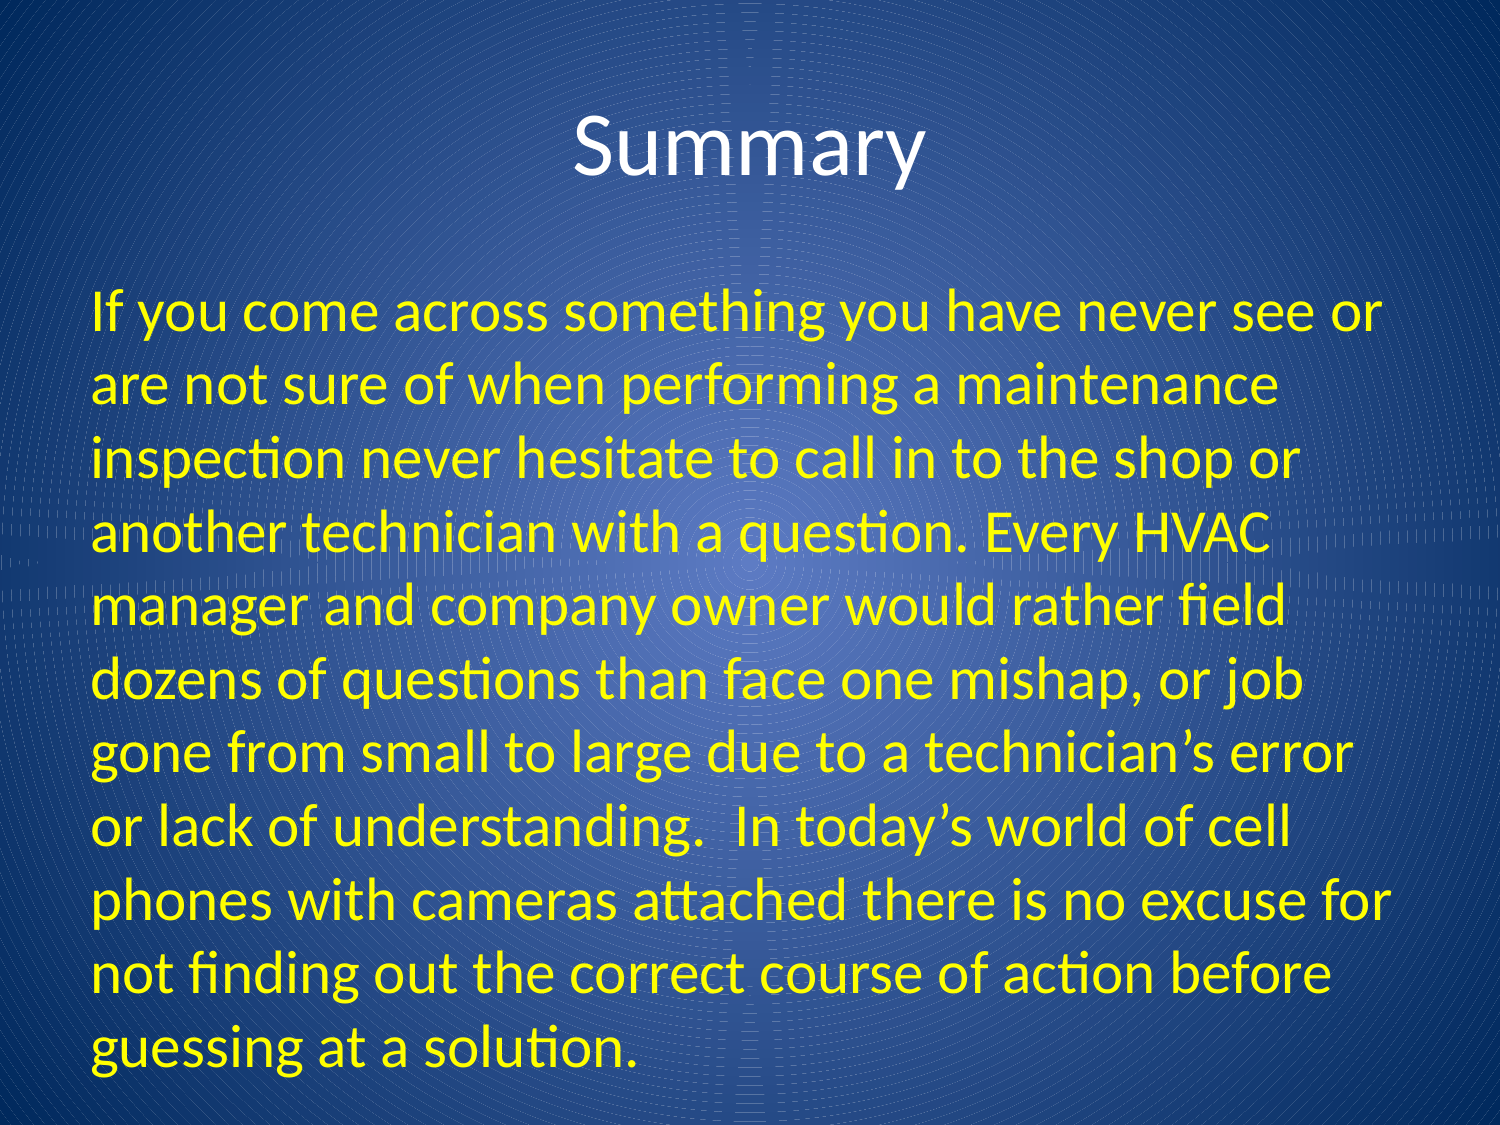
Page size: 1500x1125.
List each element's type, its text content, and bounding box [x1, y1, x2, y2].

list If you come across something you have never see or are not sure of when performing a maintenance inspection never hesitate to call in to the shop or another technician with a question. Every HVAC manager and company owner would rather field dozens of questions than face one mishap, or job gone from small to large due to a technician’s error or lack of understanding. In today’s world of cell phones with cameras attached there is no excuse for not finding out the correct course of action before guessing at a solution. [75, 262, 1425, 1100]
title Summary [75, 45, 1425, 233]
